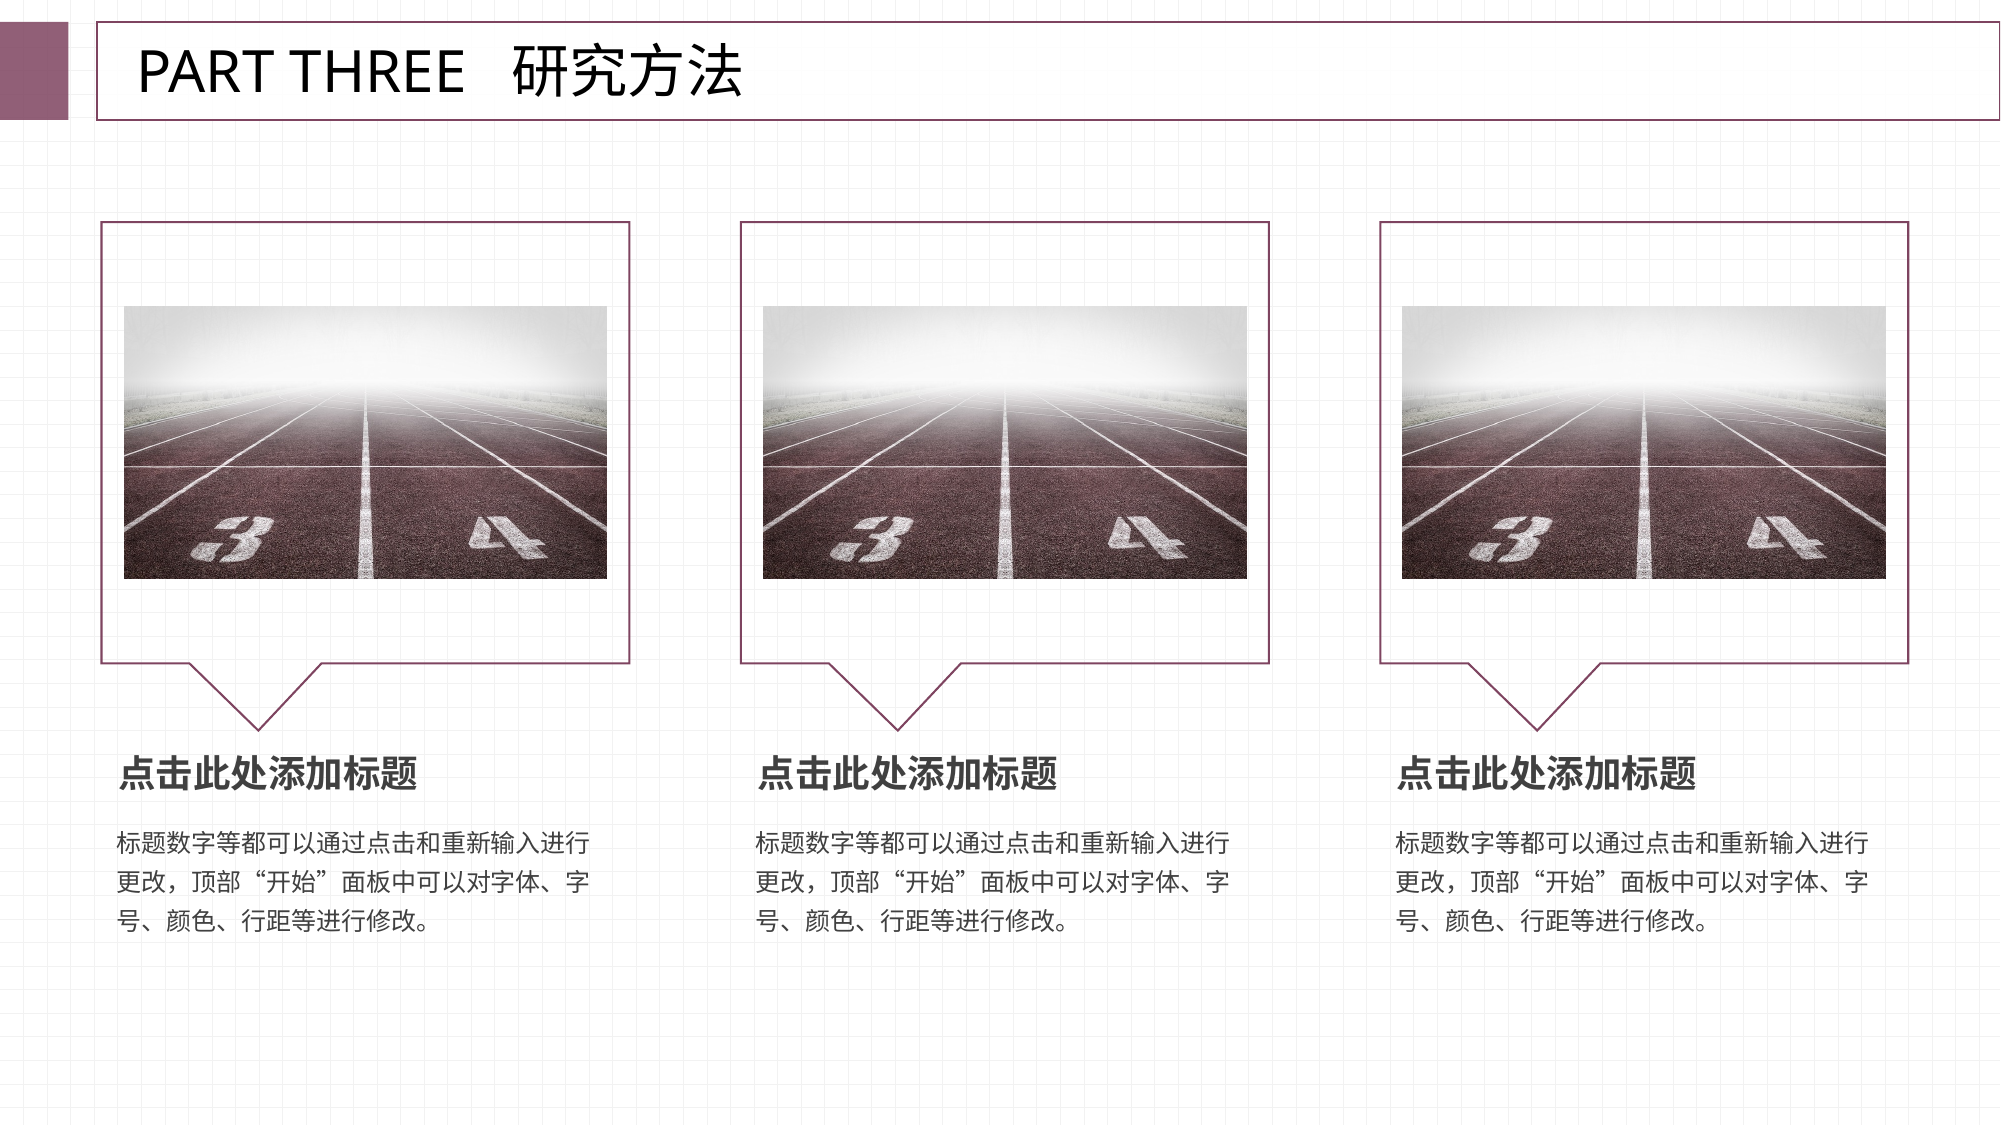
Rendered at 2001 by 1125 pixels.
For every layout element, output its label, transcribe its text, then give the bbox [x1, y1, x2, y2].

picture [763, 306, 1247, 579]
picture [123, 306, 607, 579]
text_box 标题数字等都可以通过点击和重新输入进行更改，顶部“开始”面板中可以对字体、字号、颜色、行距等进行修改。 [740, 811, 1269, 944]
text_box [1379, 221, 1910, 733]
text_box PART THREE 研究方法 [121, 34, 921, 122]
text_box [739, 221, 1270, 733]
picture [1402, 306, 1886, 579]
text_box 点击此处添加标题 [1382, 743, 1712, 803]
text_box [100, 221, 631, 733]
text_box 标题数字等都可以通过点击和重新输入进行更改，顶部“开始”面板中可以对字体、字号、颜色、行距等进行修改。 [101, 811, 630, 944]
text_box 标题数字等都可以通过点击和重新输入进行更改，顶部“开始”面板中可以对字体、字号、颜色、行距等进行修改。 [1380, 811, 1909, 944]
text_box 点击此处添加标题 [103, 743, 433, 803]
text_box 点击此处添加标题 [742, 743, 1073, 803]
